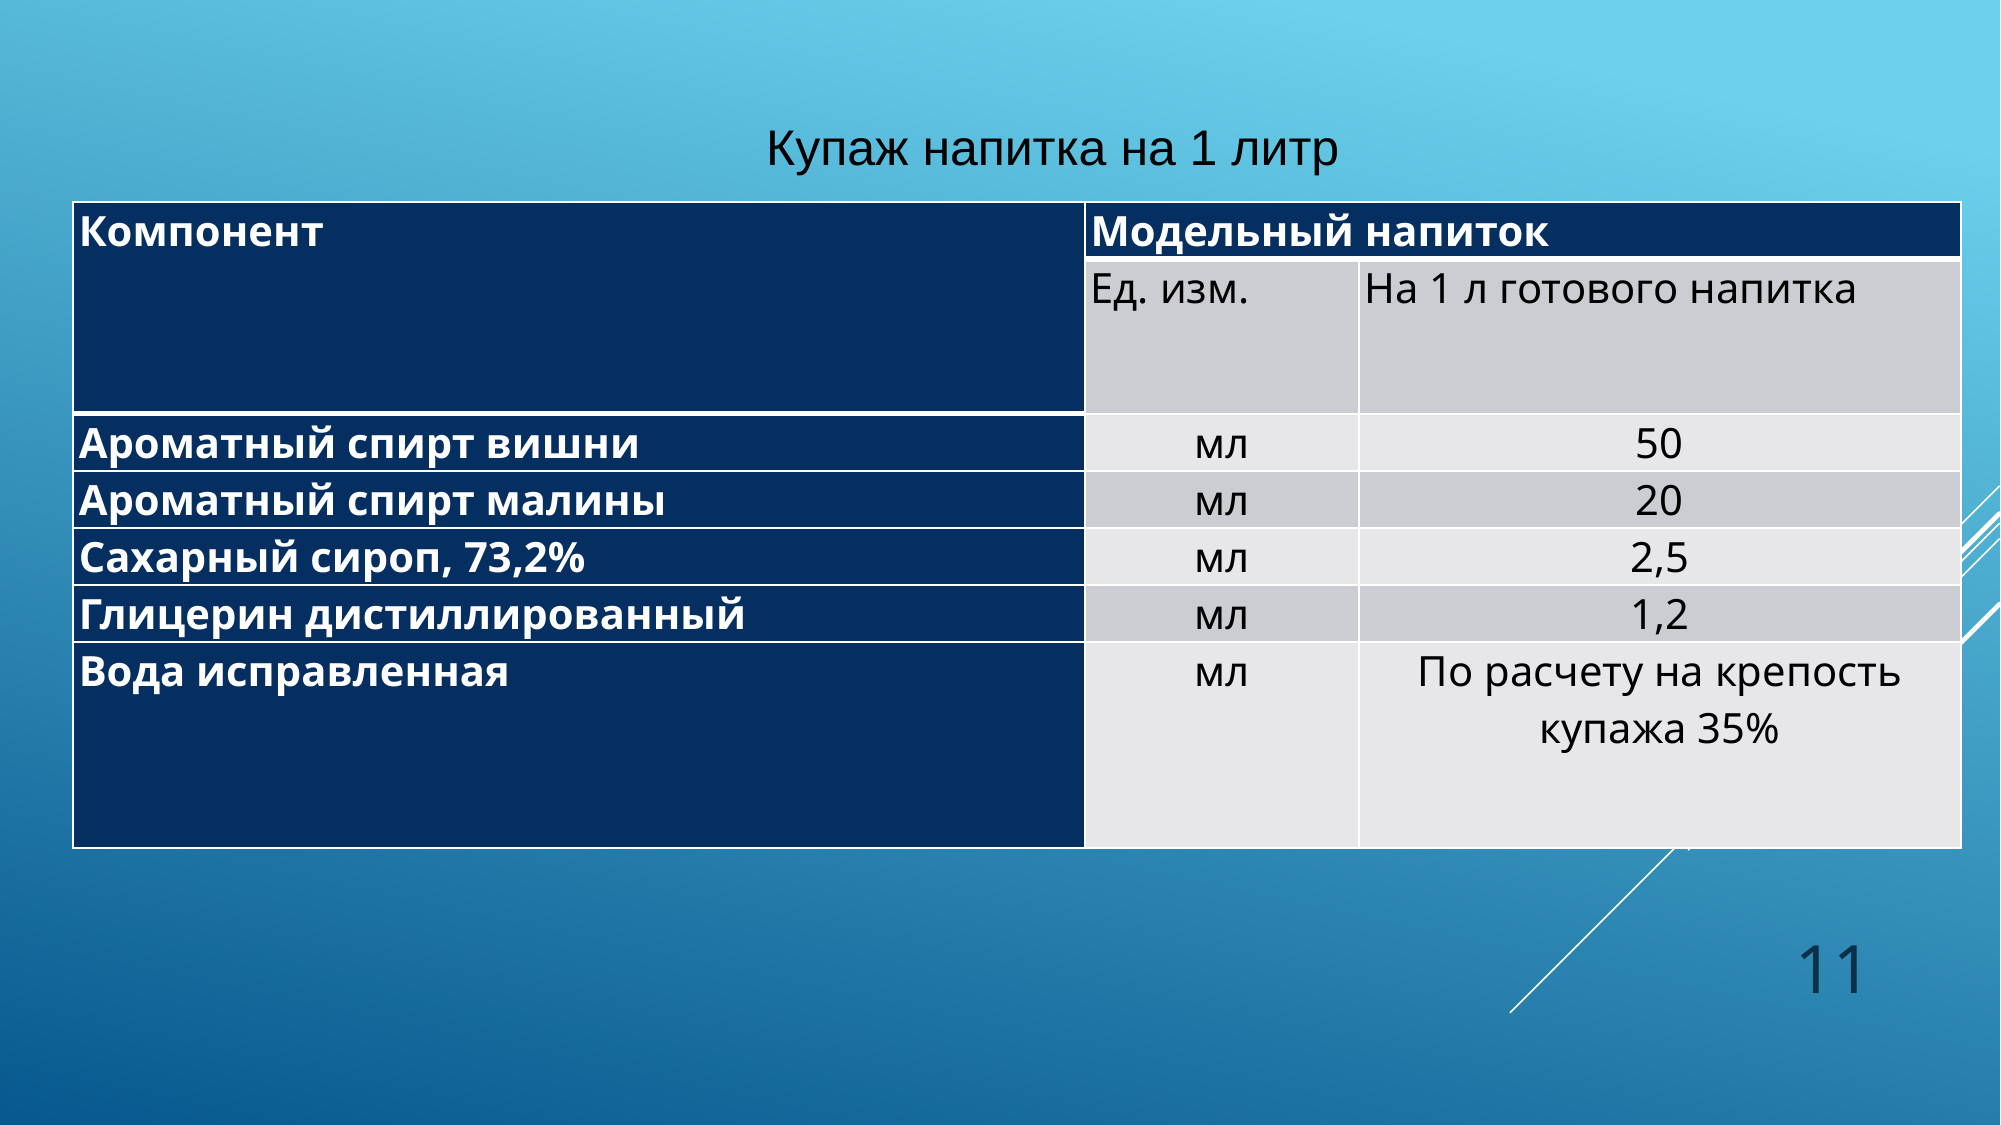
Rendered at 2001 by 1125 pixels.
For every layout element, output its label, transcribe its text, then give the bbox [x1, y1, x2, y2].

table_cell Ароматный спирт малины [74, 472, 1084, 527]
table_header Компонент [74, 203, 1084, 411]
table_cell 20 [1360, 472, 1960, 527]
table_cell Вода исправленная [74, 643, 1084, 847]
table_cell 2,5 [1360, 529, 1960, 584]
table_cell Глицерин дистиллированный [74, 586, 1084, 641]
table_cell мл [1086, 415, 1358, 470]
table_cell 50 [1360, 415, 1960, 470]
table_cell На 1 л готового напитка [1360, 262, 1960, 413]
table_cell 1,2 [1360, 586, 1960, 641]
table_cell мл [1086, 472, 1358, 527]
table_cell По расчету на крепость купажа 35% [1360, 643, 1960, 847]
table_cell мл [1086, 586, 1358, 641]
table_cell Ед. изм. [1086, 262, 1358, 413]
text_box Купаж напитка на 1 литр [78, 108, 1954, 184]
table_header Модельный напиток [1086, 203, 1960, 256]
table_cell мл [1086, 643, 1358, 847]
table_cell Сахарный сироп, 73,2% [74, 529, 1084, 584]
slide_number 11 [1700, 915, 1888, 1025]
table_cell Ароматный спирт вишни [74, 416, 1084, 470]
table_cell мл [1086, 529, 1358, 584]
